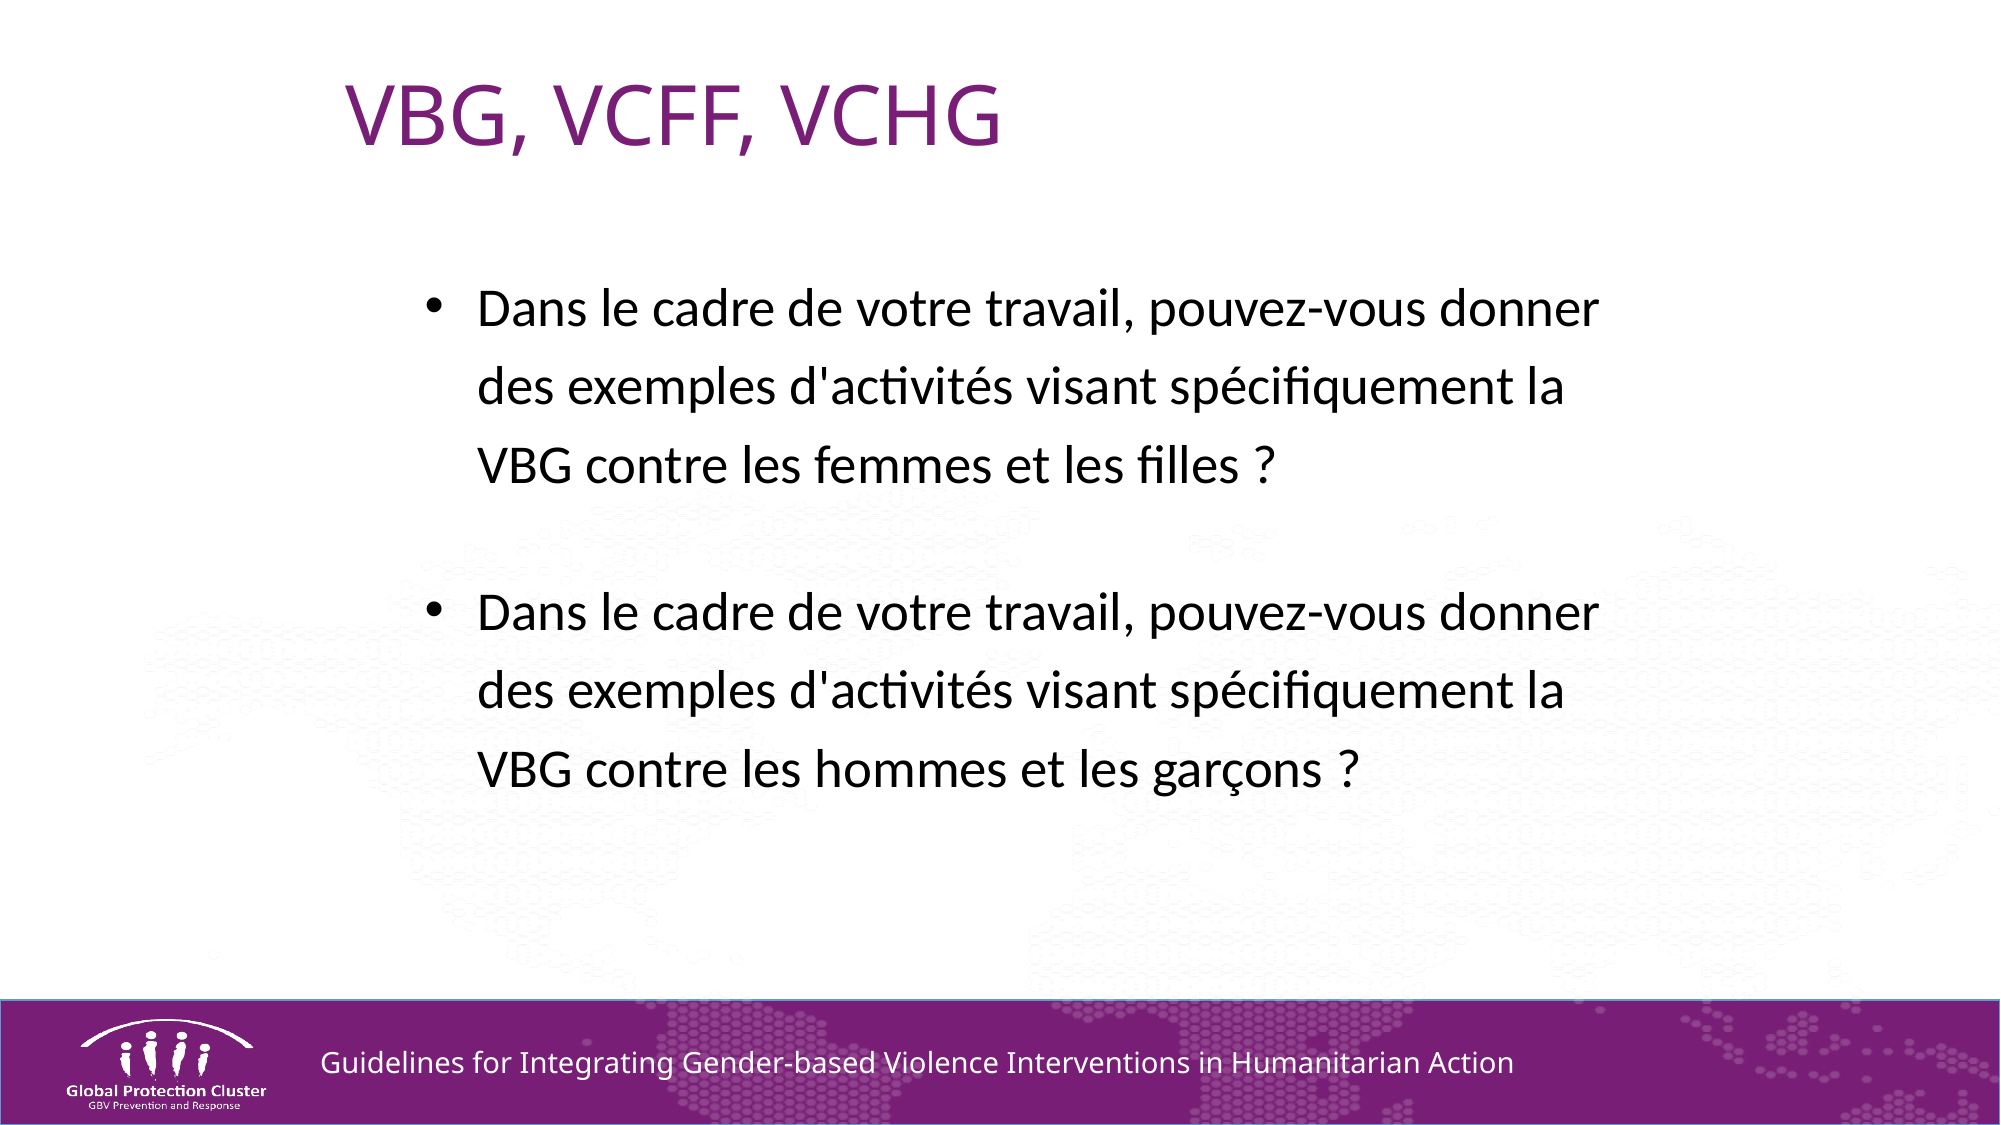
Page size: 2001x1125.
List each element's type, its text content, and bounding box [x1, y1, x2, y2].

picture [56, 254, 2001, 1125]
text_box VBG, VCFF, VCHG [329, 54, 1263, 218]
text_box Dans le cadre de votre travail, pouvez-vous donner des exemples d'activités visant spécifiquement la VBG contre les femmes et les filles ? Dans le cadre de votre travail, pouvez-vous donner des exemples d'activités visant spécifiquement la VBG contre les hommes et les garçons ? [329, 218, 1620, 969]
